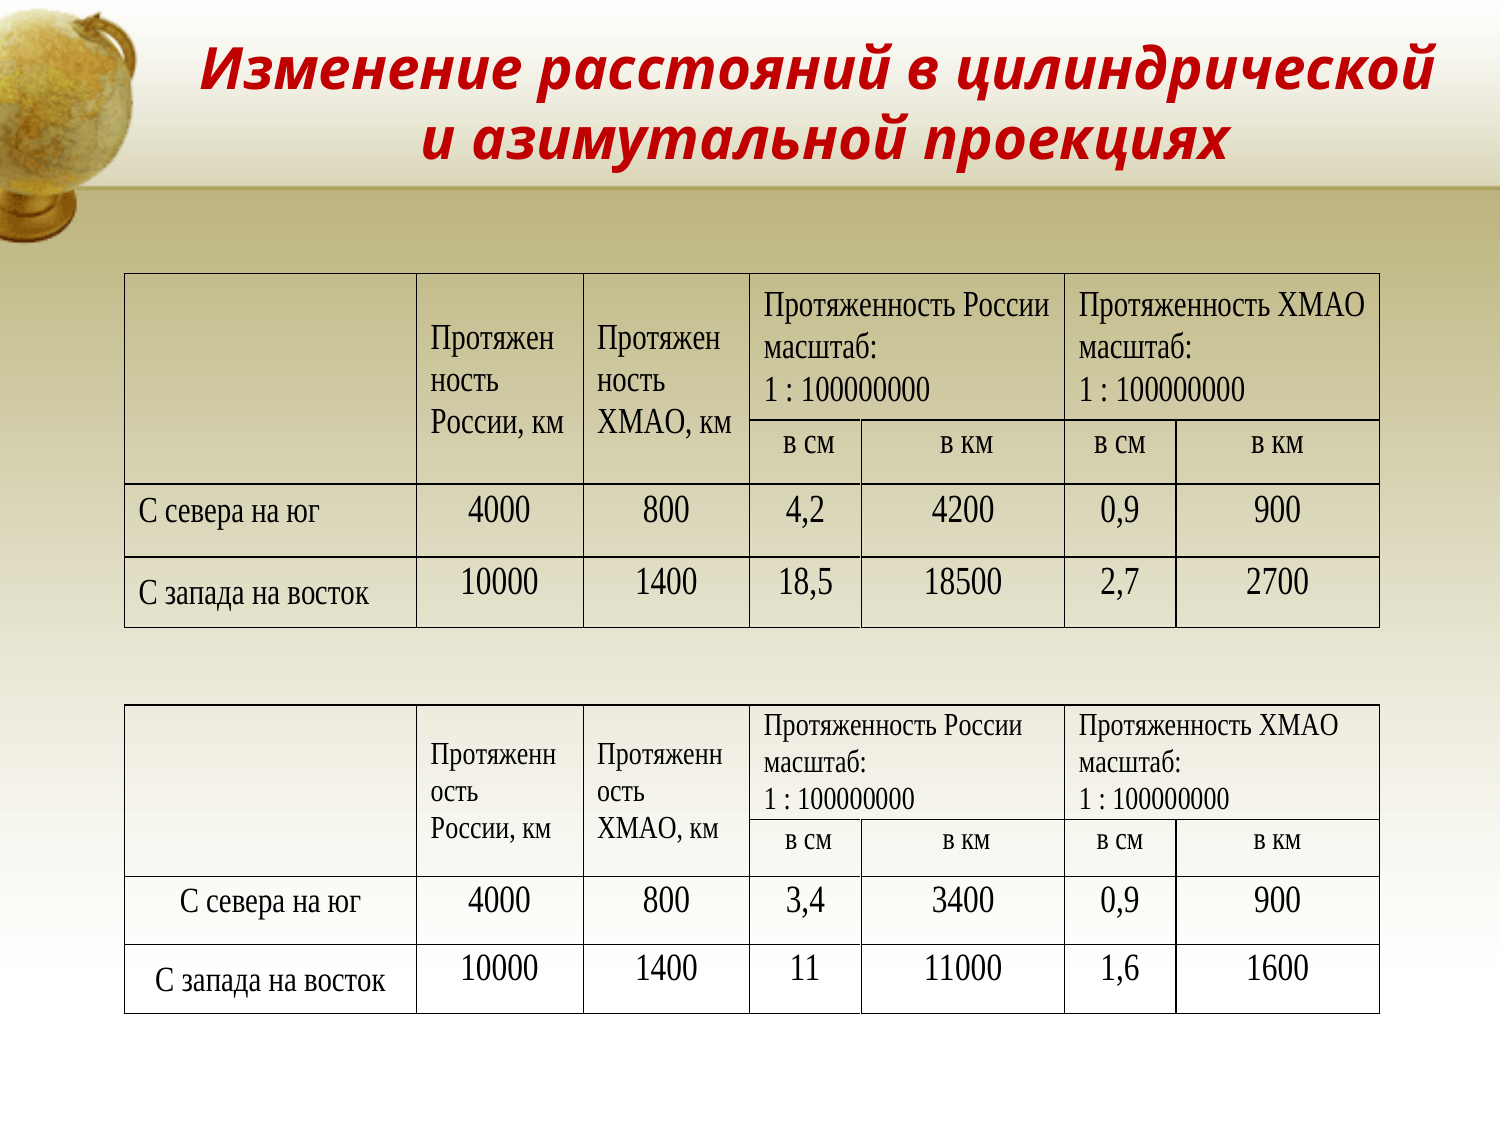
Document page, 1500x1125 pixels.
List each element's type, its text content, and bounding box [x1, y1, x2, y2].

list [100, 272, 1436, 675]
title Изменение расстояний в цилиндрической и азимутальной проекциях [135, 36, 1500, 179]
picture [0, 0, 1500, 1125]
